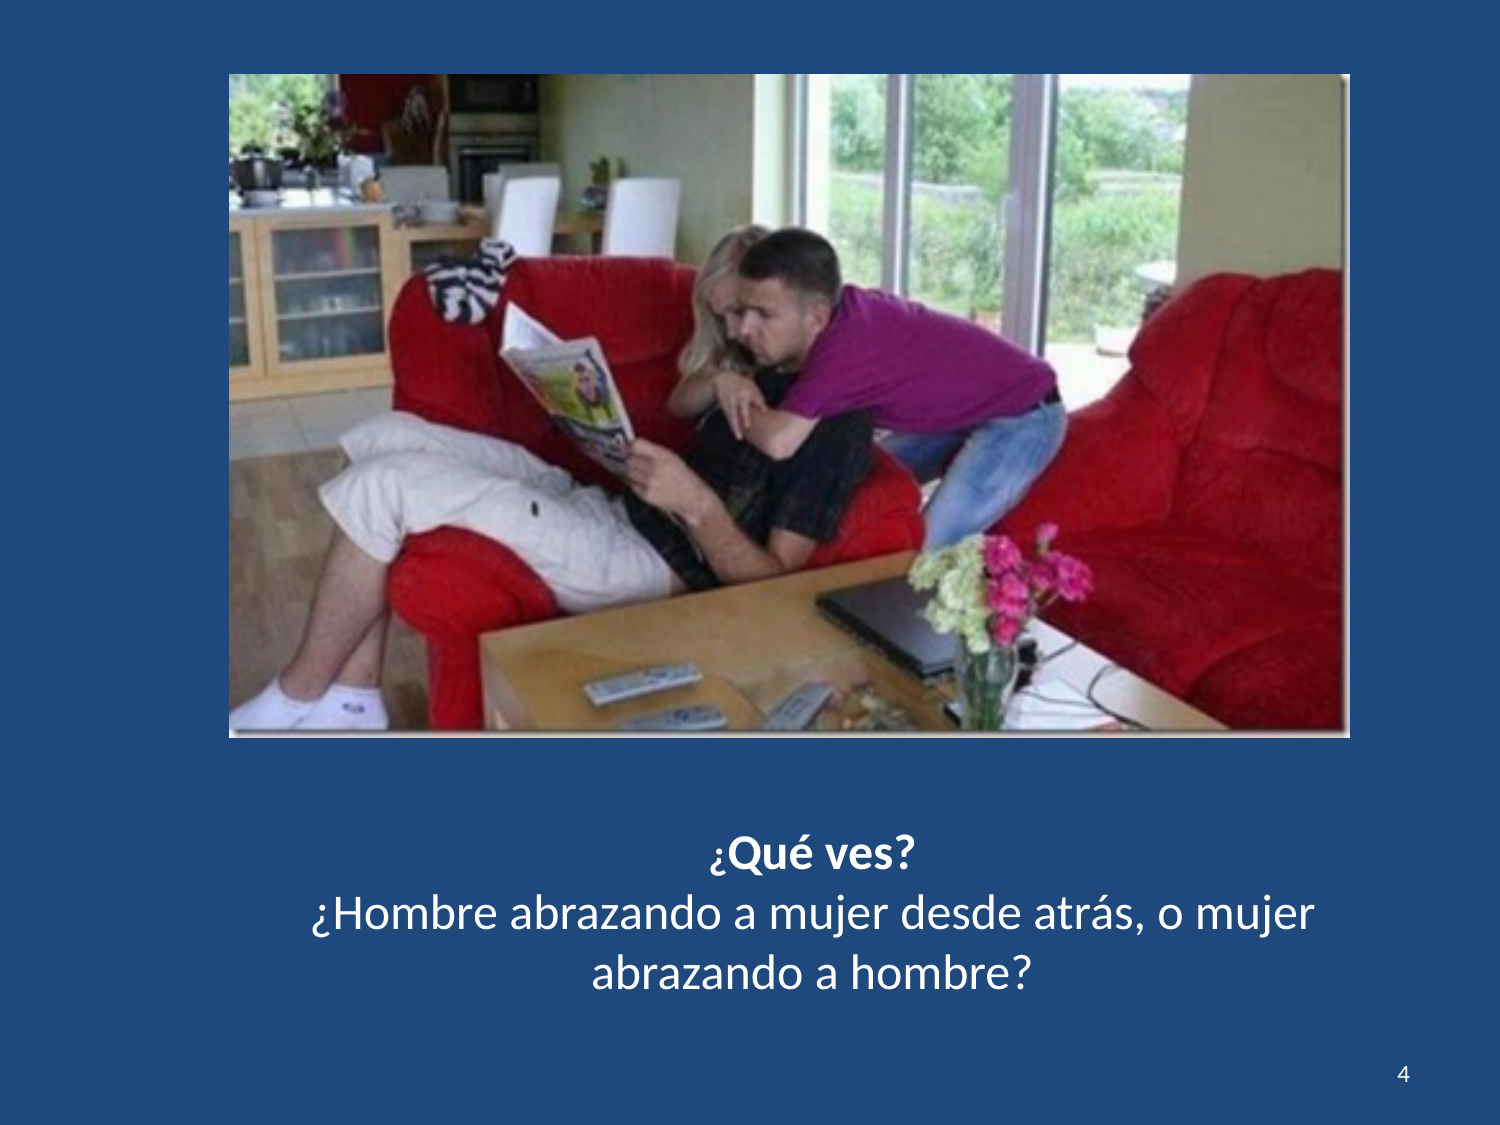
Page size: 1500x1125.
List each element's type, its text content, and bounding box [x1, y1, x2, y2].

picture [229, 74, 1351, 738]
text_box ¿Qué ves? ¿Hombre abrazando a mujer desde atrás, o mujer abrazando a hombre? [200, 812, 1425, 1043]
slide_number 4 [1074, 1042, 1425, 1103]
